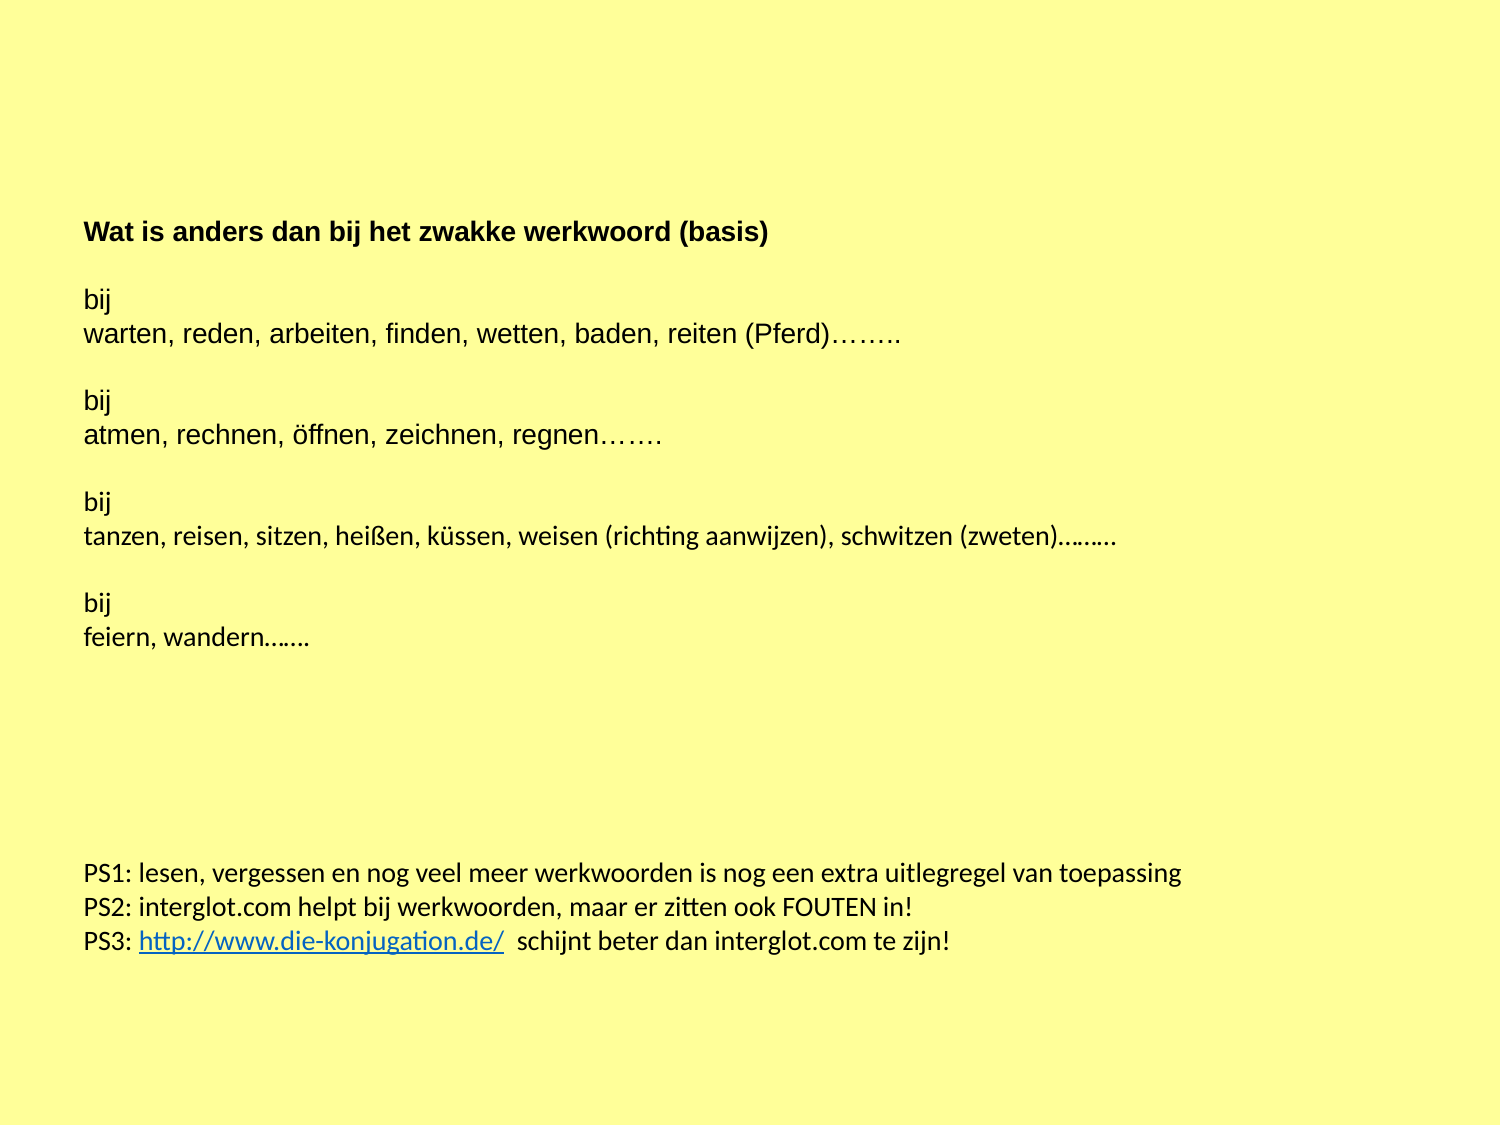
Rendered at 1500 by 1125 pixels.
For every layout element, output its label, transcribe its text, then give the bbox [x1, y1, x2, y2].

text_box Wat is anders dan bij het zwakke werkwoord (basis) bij warten, reden, arbeiten, finden, wetten, baden, reiten (Pferd)…….. bij atmen, rechnen, öffnen, zeichnen, regnen……. bij tanzen, reisen, sitzen, heißen, küssen, weisen (richting aanwijzen), schwitzen (zweten)……… bij feiern, wandern……. PS1: lesen, vergessen en nog veel meer werkwoorden is nog een extra uitlegregel van toepassing PS2: interglot.com helpt bij werkwoorden, maar er zitten ook FOUTEN in! PS3: http://www.die-konjugation.de/ schijnt beter dan interglot.com te zijn! [68, 206, 1400, 963]
